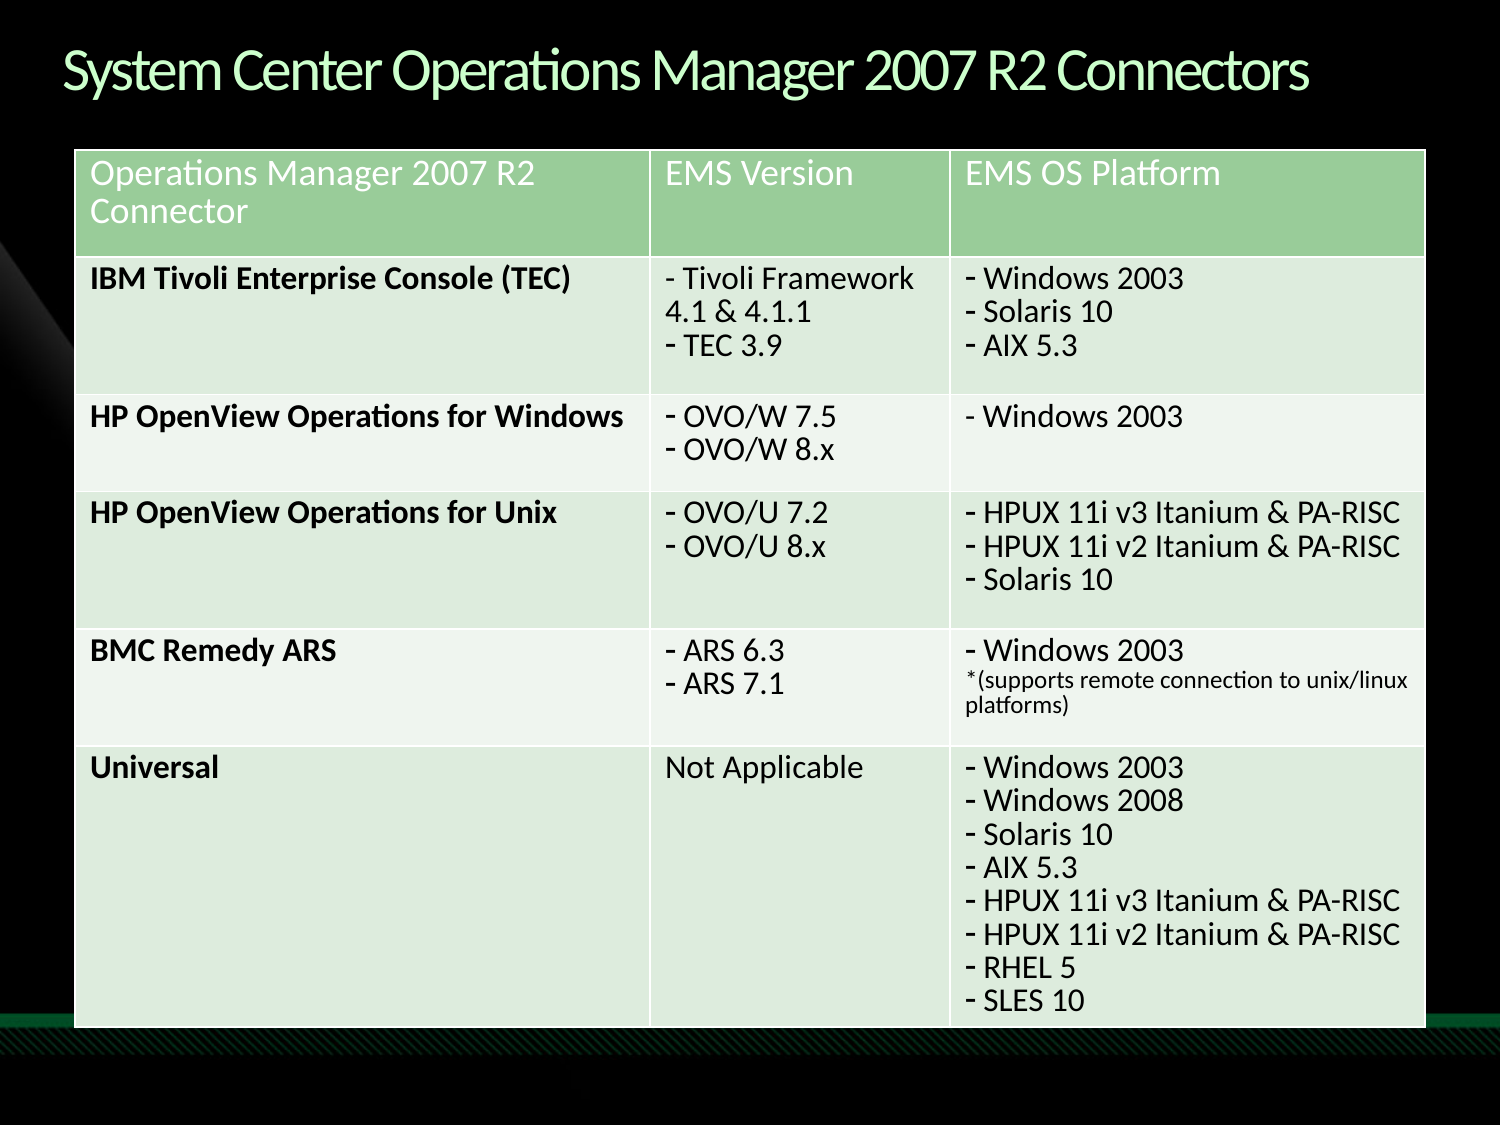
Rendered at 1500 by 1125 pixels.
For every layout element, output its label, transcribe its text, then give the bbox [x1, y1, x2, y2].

table_header EMS Version [651, 151, 949, 256]
table_cell BMC Remedy ARS [76, 630, 649, 745]
table_header EMS OS Platform [951, 151, 1424, 256]
picture [0, 0, 1500, 1125]
table_cell Windows 2003 Solaris 10 AIX 5.3 [951, 258, 1424, 394]
table_cell IBM Tivoli Enterprise Console (TEC) [76, 258, 649, 394]
table_header Operations Manager 2007 R2 Connector [76, 151, 649, 256]
table_cell ARS 6.3 ARS 7.1 [651, 630, 949, 745]
table_cell - Windows 2003 [951, 395, 1424, 491]
table_cell HP OpenView Operations for Windows [76, 395, 649, 491]
table_cell OVO/U 7.2 OVO/U 8.x [651, 492, 949, 628]
title System Center Operations Manager 2007 R2 Connectors [62, 37, 1438, 147]
table_cell - Tivoli Framework 4.1 & 4.1.1 TEC 3.9 [651, 258, 949, 394]
table_cell Windows 2003 *(supports remote connection to unix/linux platforms) [951, 630, 1424, 745]
table_cell Universal [76, 747, 649, 1026]
table_cell HP OpenView Operations for Unix [76, 492, 649, 628]
table_cell Not Applicable [651, 747, 949, 1026]
table_cell Windows 2003 Windows 2008 Solaris 10 AIX 5.3 HPUX 11i v3 Itanium & PA-RISC HPUX 11i v2 Itanium & PA-RISC RHEL 5 SLES 10 [951, 747, 1424, 1026]
table_cell HPUX 11i v3 Itanium & PA-RISC HPUX 11i v2 Itanium & PA-RISC Solaris 10 [951, 492, 1424, 628]
table_cell OVO/W 7.5 OVO/W 8.x [651, 395, 949, 491]
